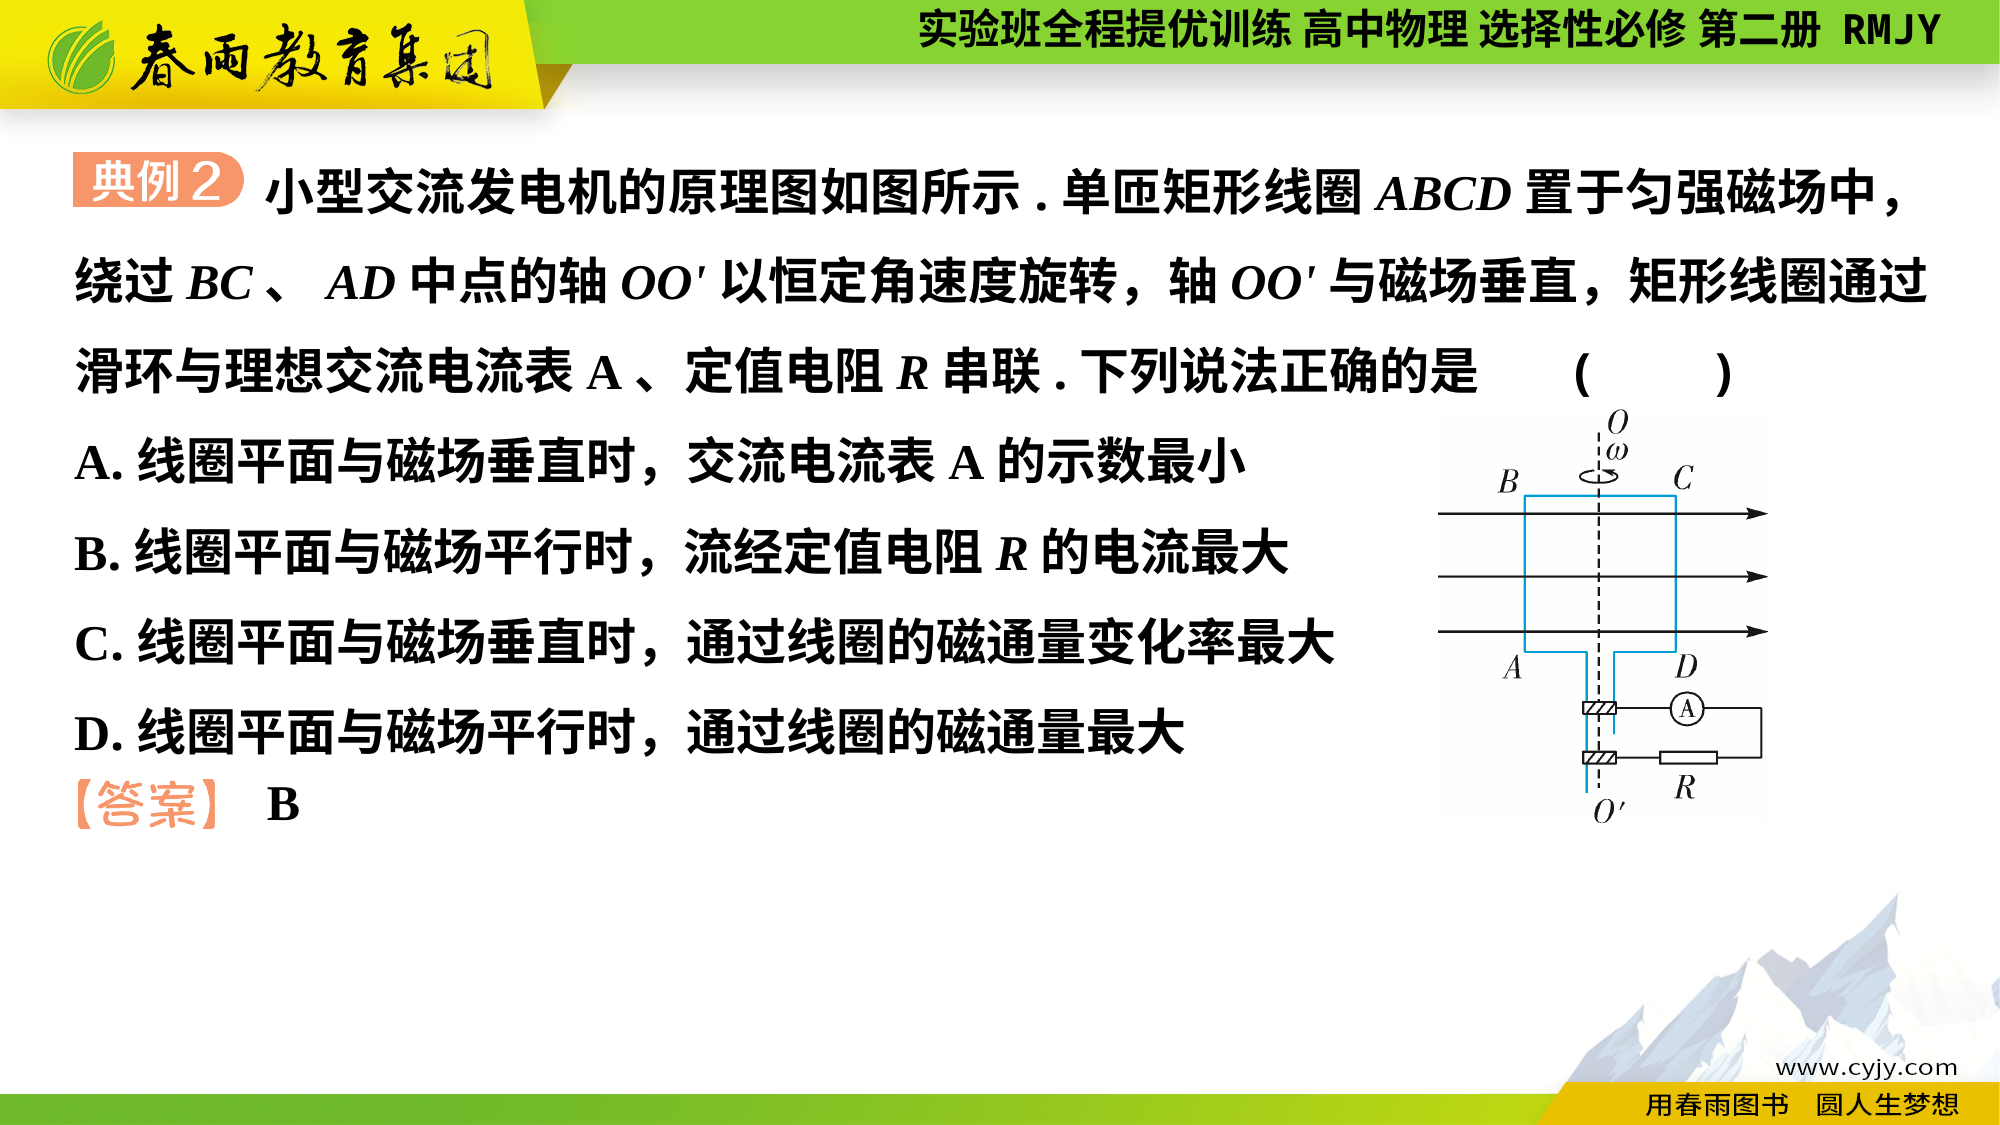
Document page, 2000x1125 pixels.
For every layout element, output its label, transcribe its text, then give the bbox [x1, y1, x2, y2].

picture [0, 0, 2000, 1125]
list 小型交流发电机的原理图如图所示.单匝矩形线圈ABCD置于匀强磁场中，绕过BC、AD中点的轴OO'以恒定角速度旋转，轴OO'与磁场垂直，矩形线圈通过滑环与理想交流电流表A、定值电阻R串联.下列说法正确的是 ( ) A.线圈平面与磁场垂直时，交流电流表A的示数最小 B.线圈平面与磁场平行时，流经定值电阻R的电流最大 C.线圈平面与磁场垂直时，通过线圈的磁通量变化率最大 D.线圈平面与磁场平行时，通过线圈的磁通量最大 [59, 122, 1944, 763]
text_box B [252, 763, 316, 838]
